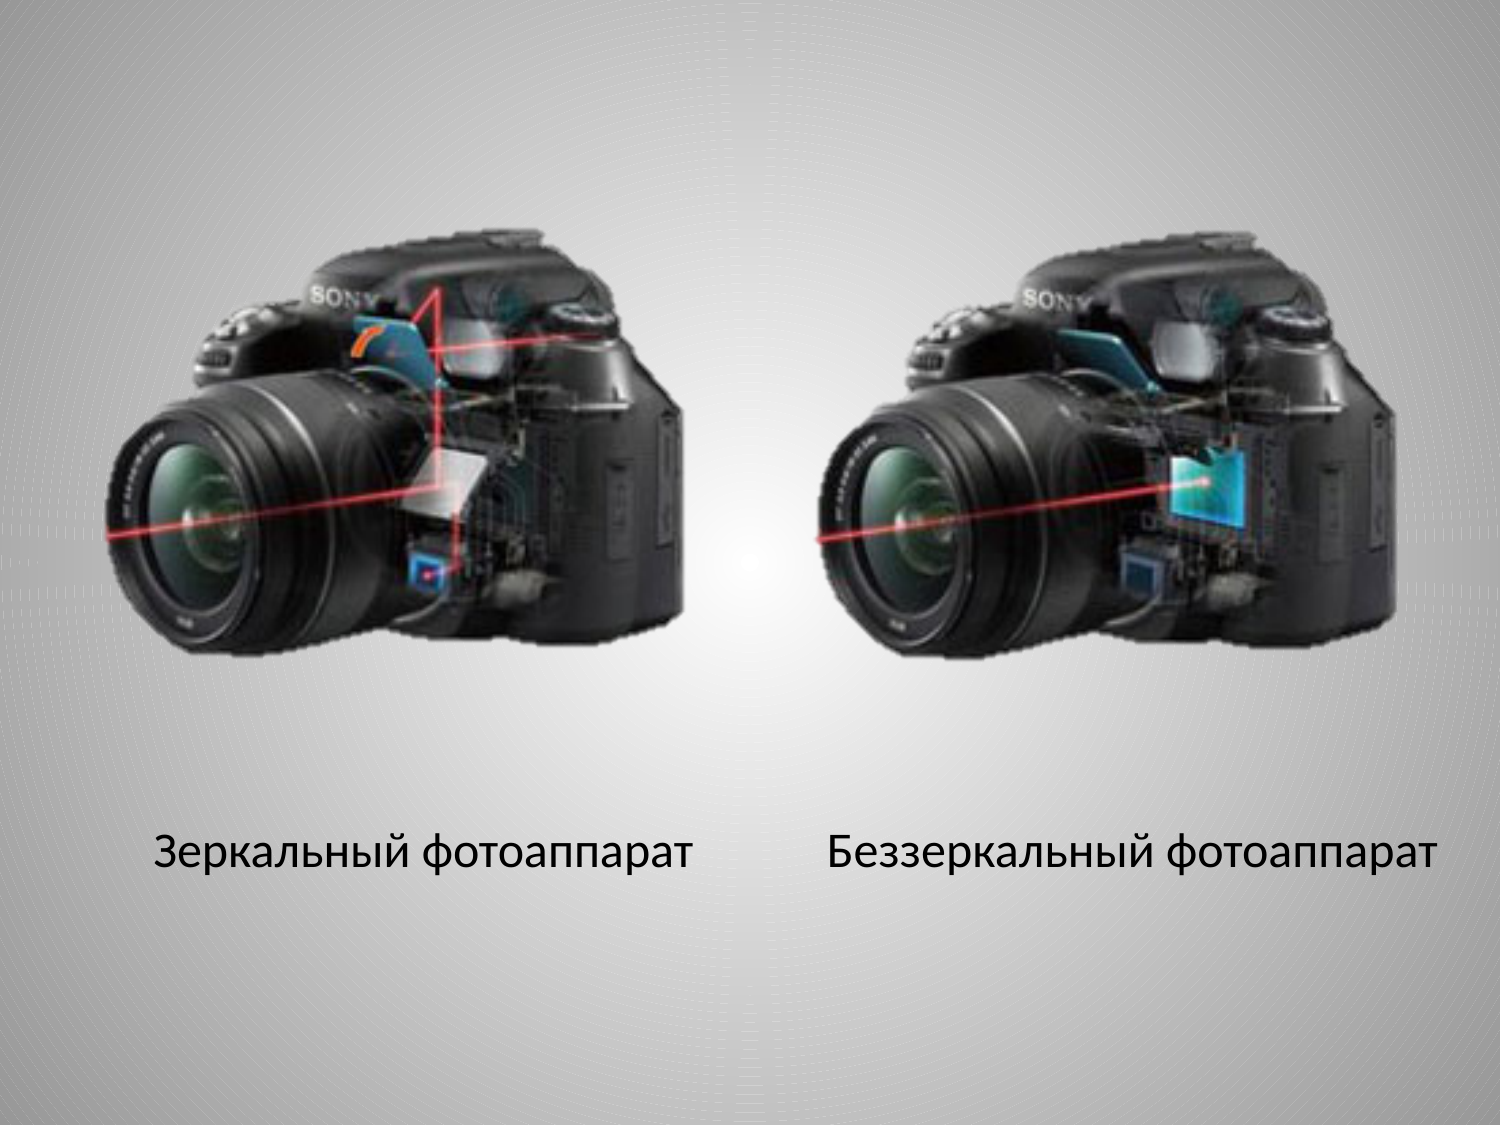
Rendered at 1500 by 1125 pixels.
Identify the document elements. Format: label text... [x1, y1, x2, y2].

picture [0, 184, 1478, 778]
text_box Зеркальный фотоаппарат [138, 810, 709, 886]
text_box Беззеркальный фотоаппарат [812, 810, 1453, 886]
